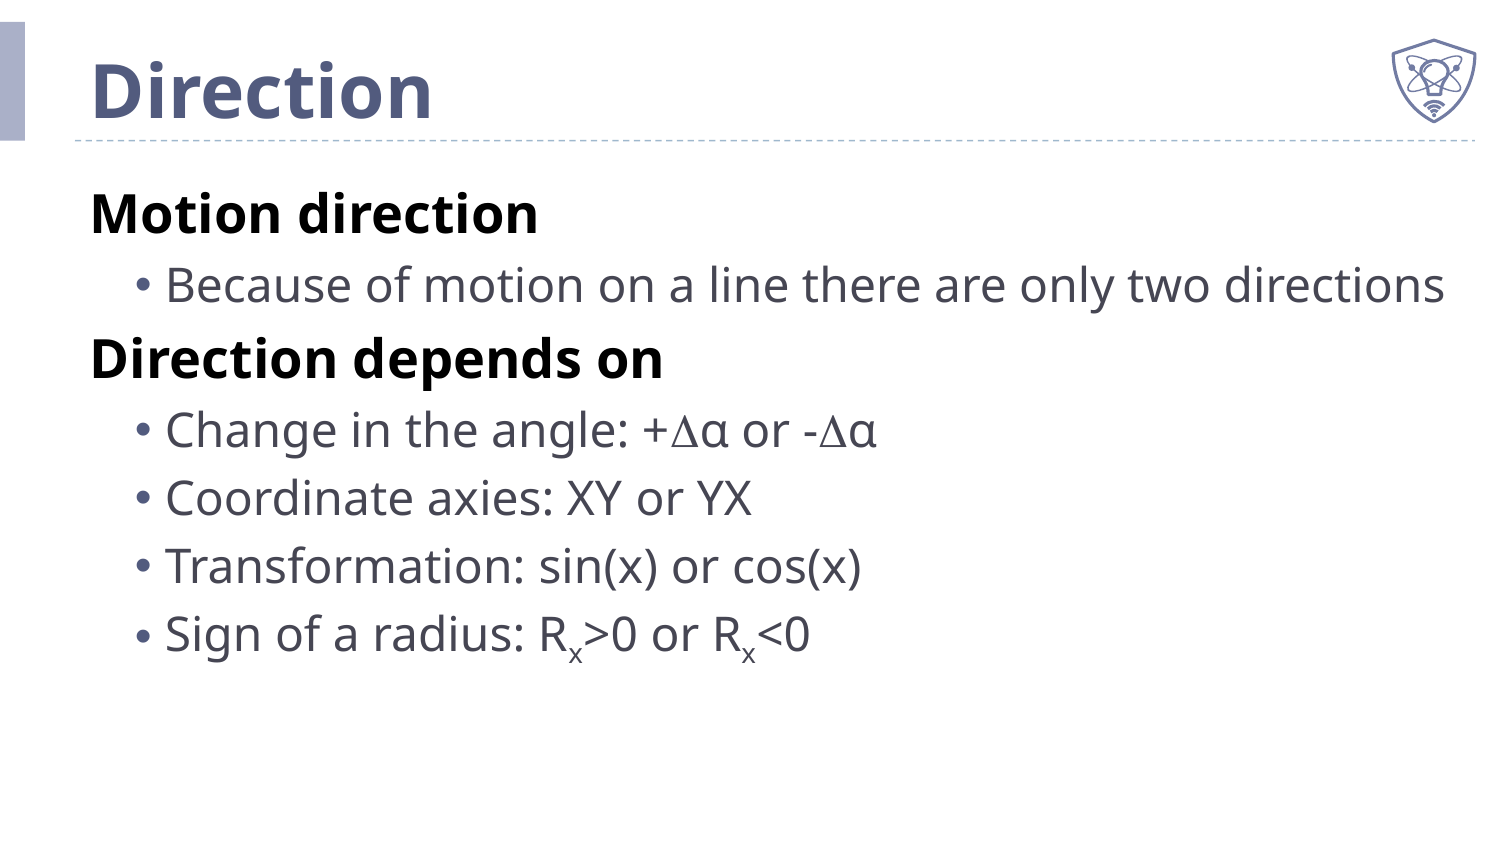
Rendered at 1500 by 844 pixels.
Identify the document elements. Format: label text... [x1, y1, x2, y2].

title Direction [75, 18, 1475, 141]
list Motion direction Because of motion on a line there are only two directions Direction depends on Change in the angle: +α or -α Coordinate axies: XY or YX Transformation: sin(x) or cos(x) Sign of a radius: Rx>0 or Rx<0 [75, 171, 1475, 835]
